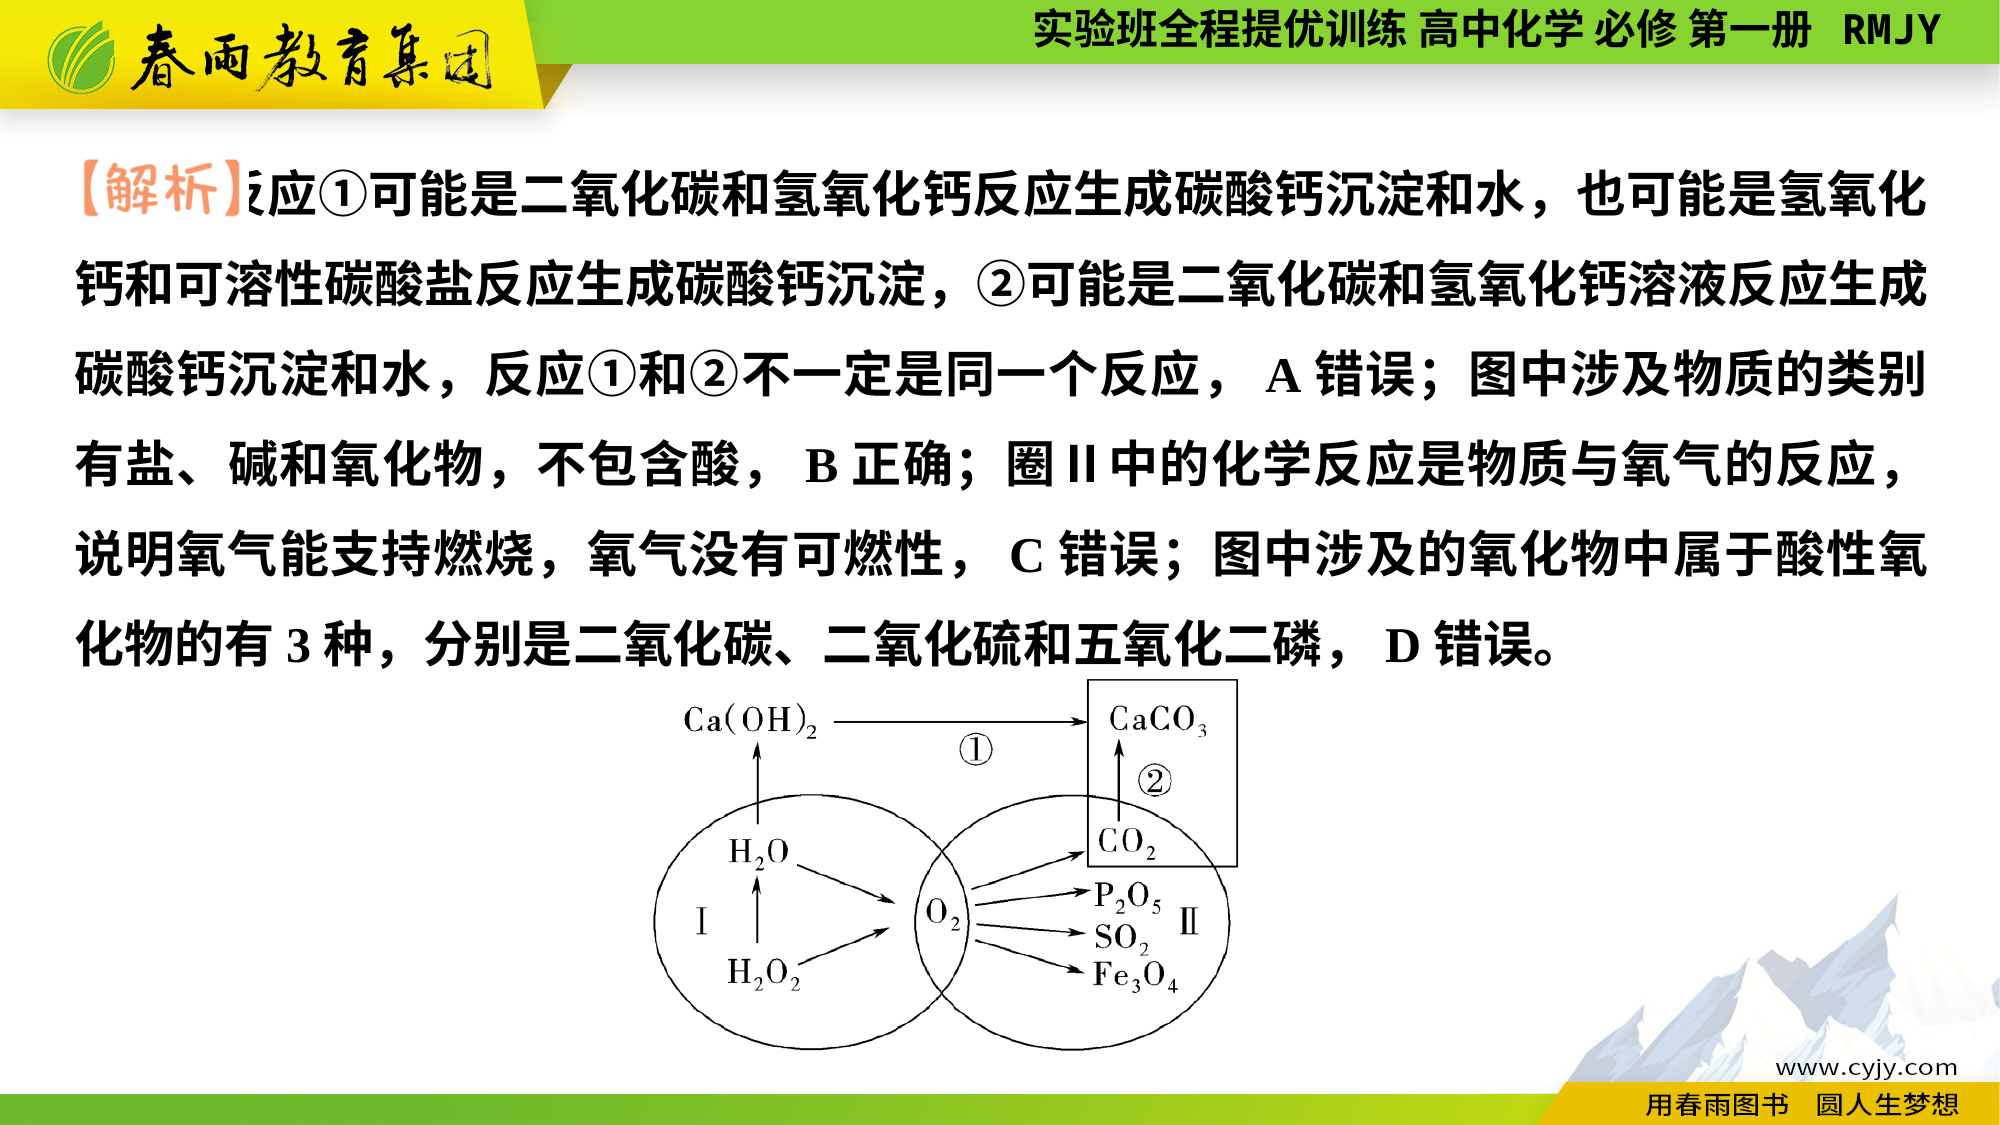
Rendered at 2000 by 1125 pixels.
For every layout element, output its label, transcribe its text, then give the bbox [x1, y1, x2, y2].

picture [0, 0, 2000, 1125]
list 反应①可能是二氧化碳和氢氧化钙反应生成碳酸钙沉淀和水，也可能是氢氧化钙和可溶性碳酸盐反应生成碳酸钙沉淀，②可能是二氧化碳和氢氧化钙溶液反应生成碳酸钙沉淀和水，反应①和②不一定是同一个反应，A错误；图中涉及物质的类别有盐、碱和氧化物，不包含酸，B正确；圈Ⅱ中的化学反应是物质与氧气的反应，说明氧气能支持燃烧，氧气没有可燃性，C错误；图中涉及的氧化物中属于酸性氧化物的有3种，分别是二氧化碳、二氧化硫和五氧化二磷，D错误。 [59, 125, 1944, 686]
